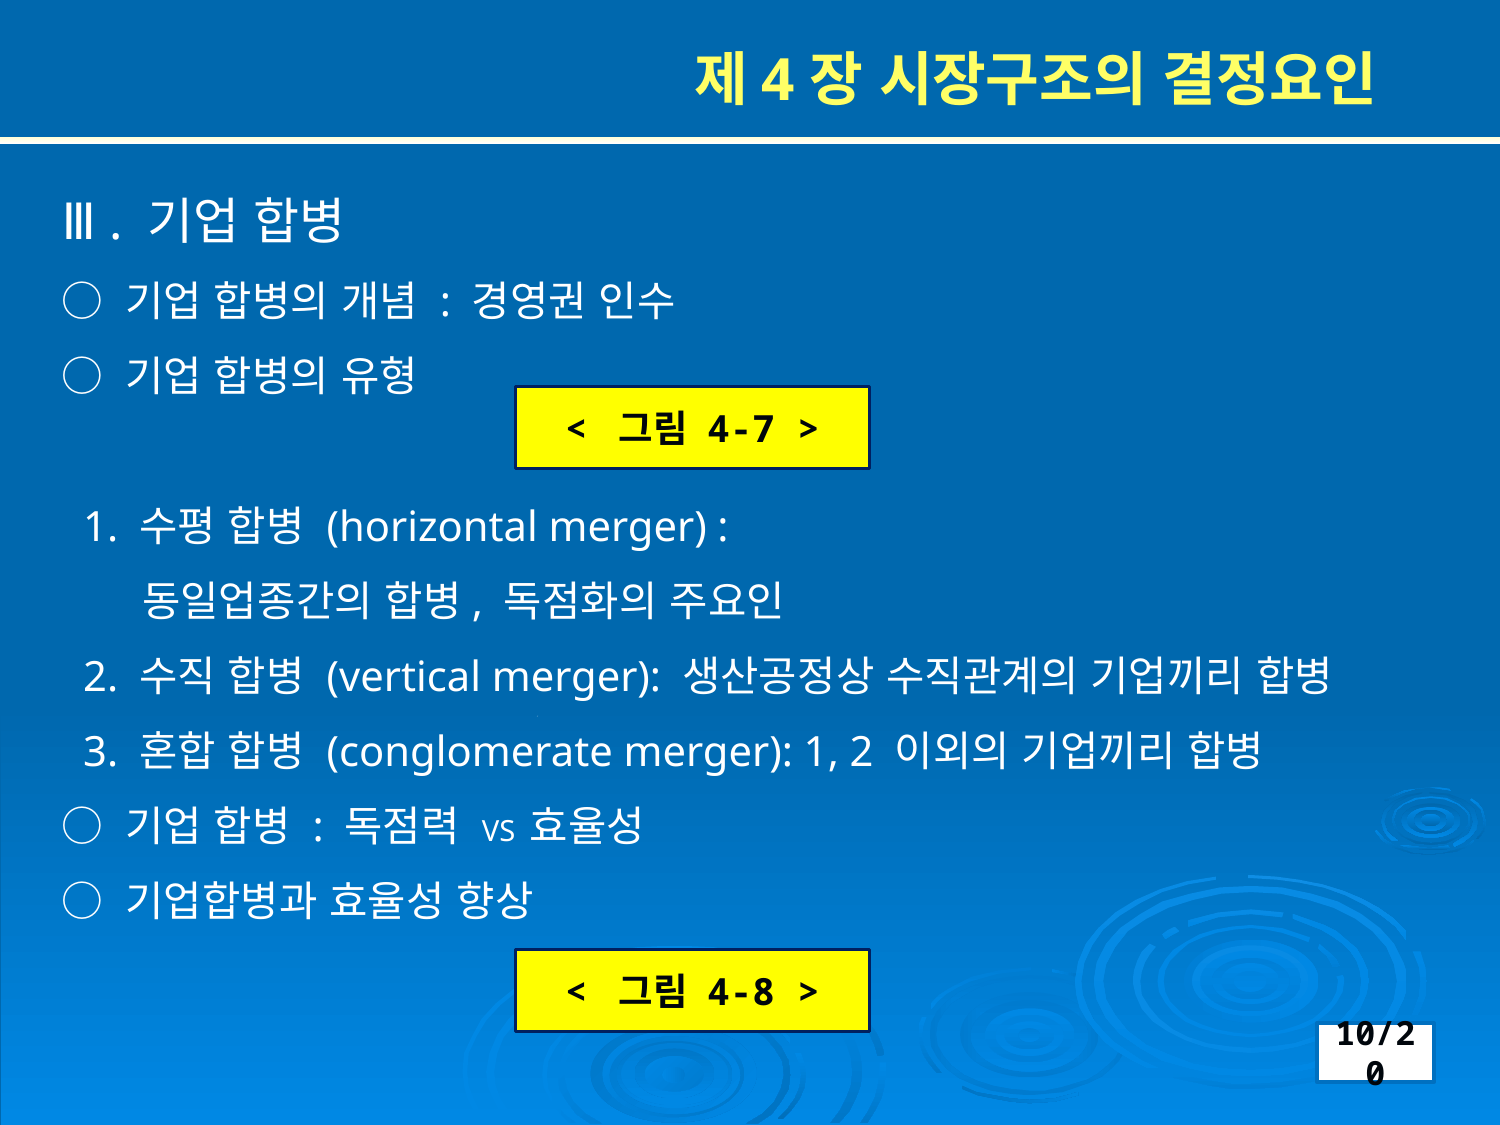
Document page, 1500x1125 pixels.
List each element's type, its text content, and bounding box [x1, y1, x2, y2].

text_box < 그림 4-7 > [513, 385, 871, 471]
text_box 10/20 [1315, 1021, 1436, 1084]
text_box [0, 137, 1500, 144]
text_box < 그림 4-8 > [513, 947, 871, 1033]
text_box 제4장 시장구조의 결정요인 [679, 35, 1455, 120]
text_box Ⅲ . 기업 합병 ○ 기업 합병의 개념 : 경영권 인수 ○ 기업 합병의 유형 1. 수평 합병 (horizontal merger) : 동일업종간의 합병, 독점화의 주요인 2. 수직 합병 (vertical merger): 생산공정상 수직관계의 기업끼리 합병 3. 혼합 합병 (conglomerate merger): 1, 2 이외의 기업끼리 합병 ○ 기업 합병 : 독점력 VS 효율성 ○ 기업합병과 효율성 향상 [46, 152, 1486, 1008]
